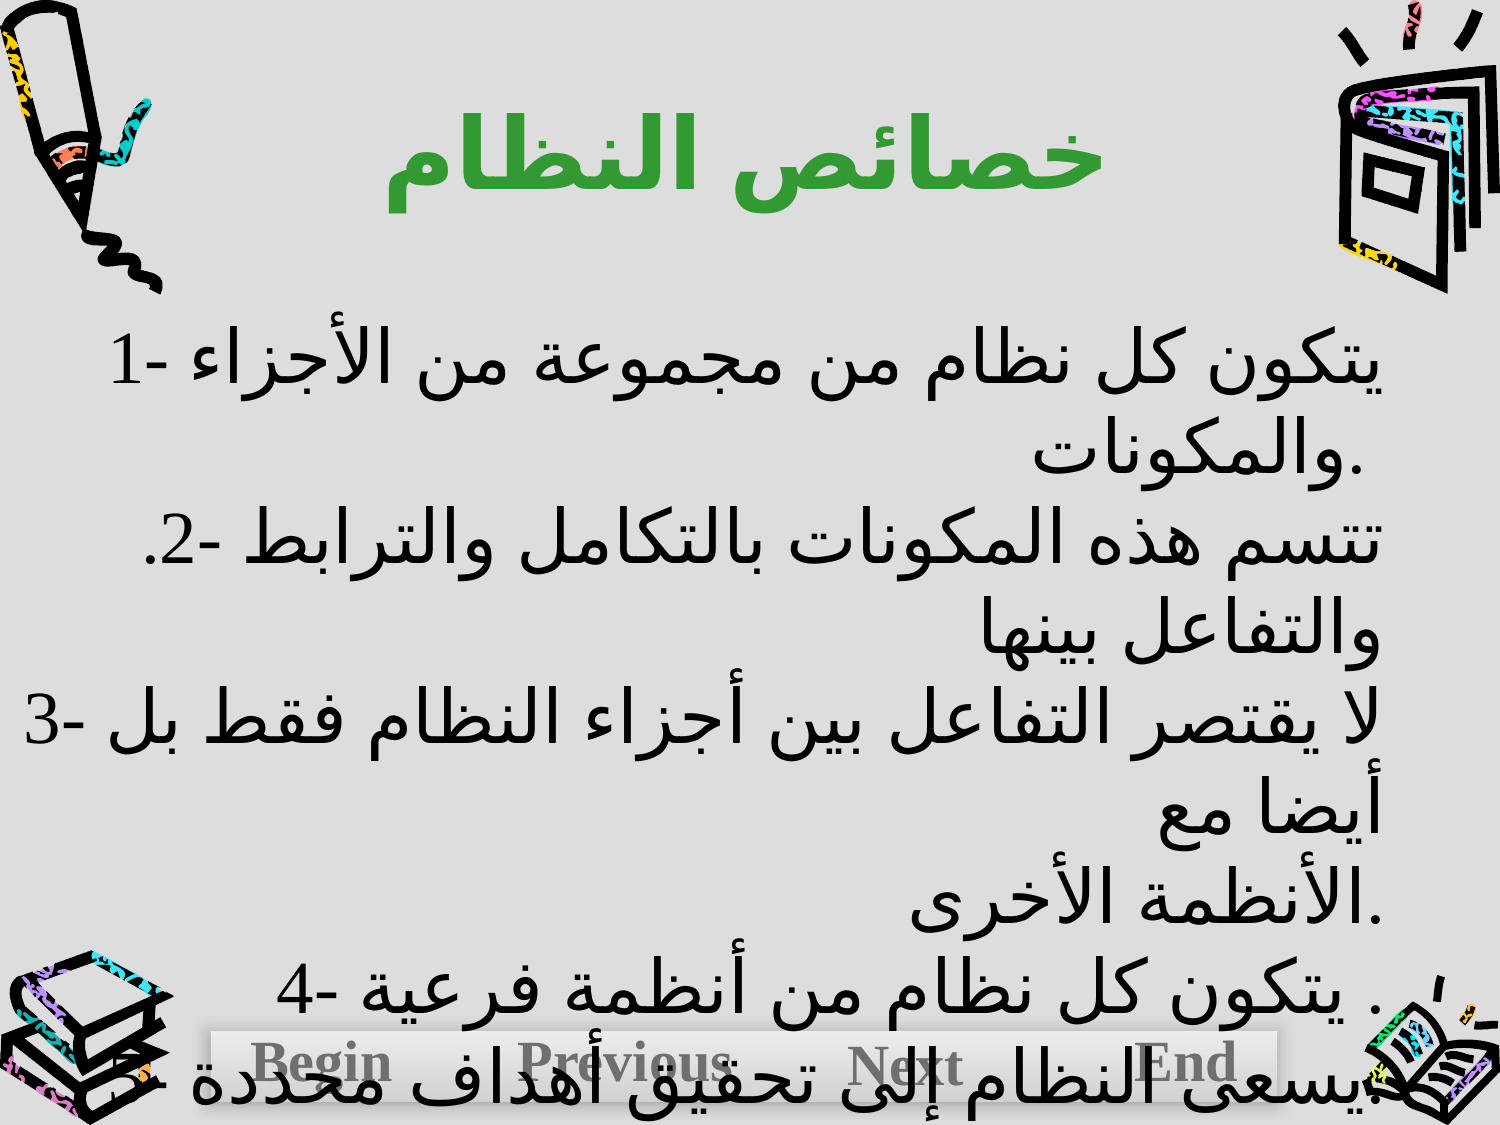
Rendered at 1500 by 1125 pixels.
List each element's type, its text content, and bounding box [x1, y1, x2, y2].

text_box 1- يتكون كل نظام من مجموعة من الأجزاء والمكونات. .2- تتسم هذه المكونات بالتكامل والترابط والتفاعل بينها 3- لا يقتصر التفاعل بين أجزاء النظام فقط بل أيضا مع الأنظمة الأخرى. 4- يتكون كل نظام من أنظمة فرعية . 5- يسعى النظام إلى تحقيق أهداف محددة. [0, 300, 1401, 1125]
text_box خصائص النظام [367, 82, 1127, 217]
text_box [210, 1015, 1278, 1106]
